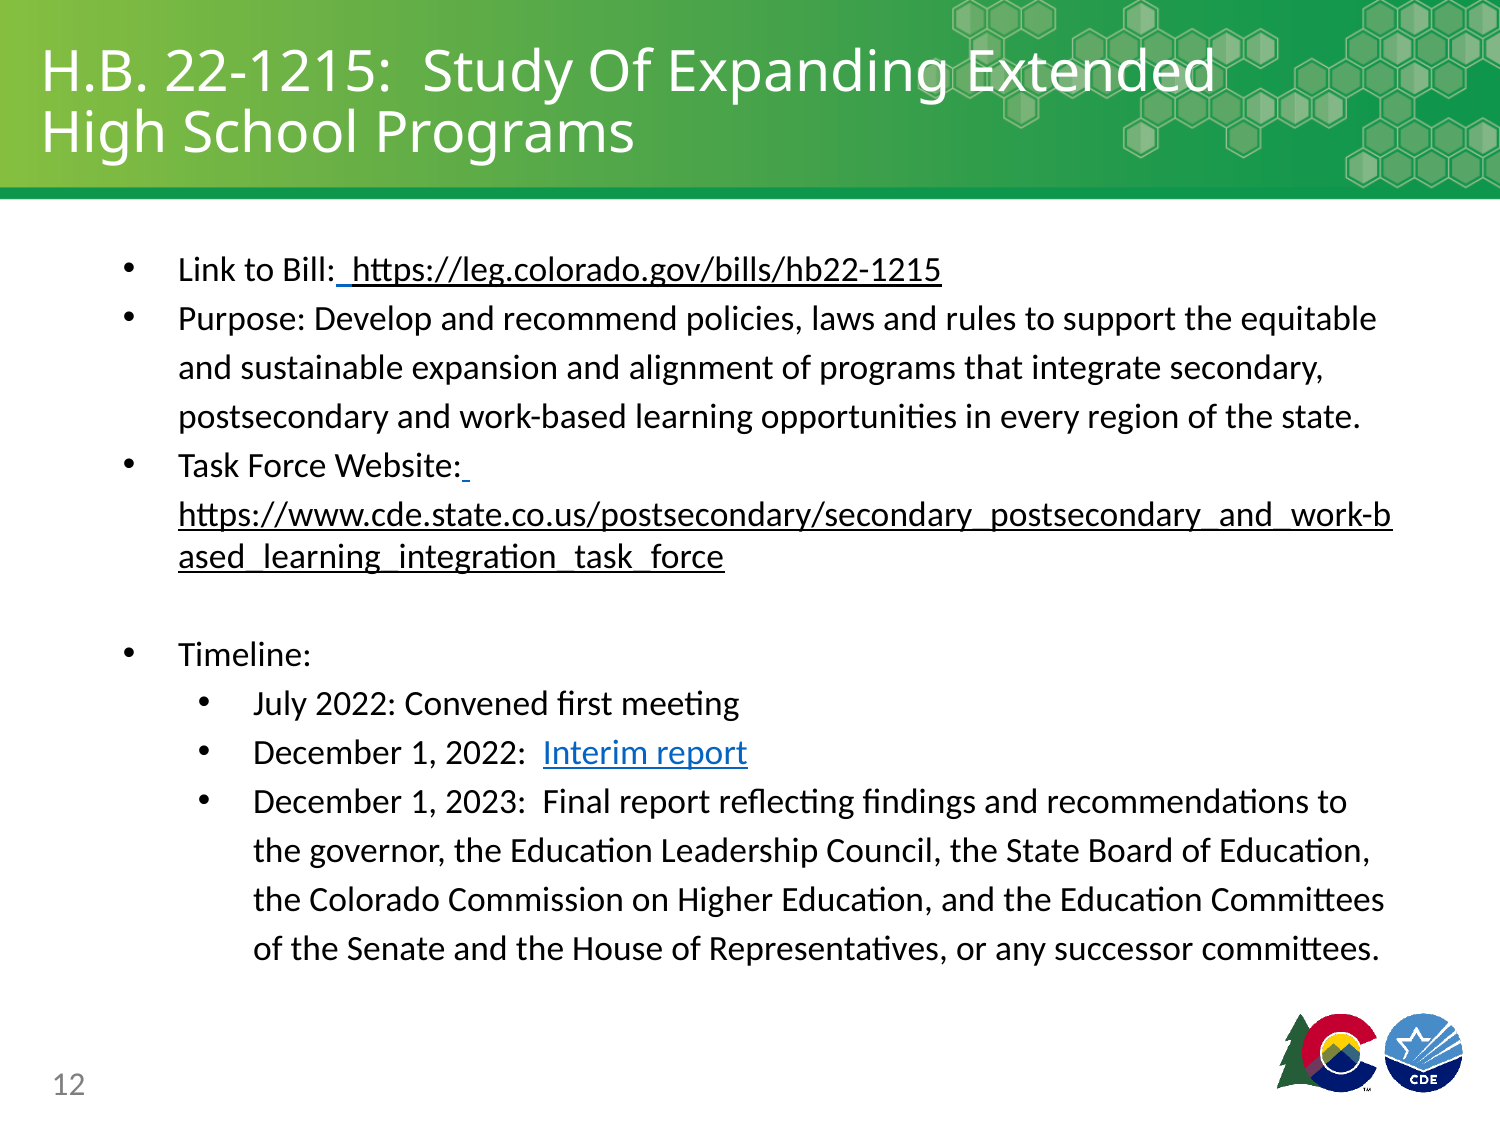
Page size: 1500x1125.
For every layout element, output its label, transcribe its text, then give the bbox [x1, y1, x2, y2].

picture [1275, 1012, 1463, 1093]
slide_number 12 [36, 1054, 375, 1115]
list Link to Bill: https://leg.colorado.gov/bills/hb22-1215 Purpose: Develop and recommend policies, laws and rules to support the equitable and sustainable expansion and alignment of programs that integrate secondary, postsecondary and work-based learning opportunities in every region of the state. Task Force Website: https://www.cde.state.co.us/postsecondary/secondary_postsecondary_and_work-based_learning_integration_task_force Timeline: July 2022: Convened first meeting December 1, 2022: Interim report December 1, 2023: Final report reflecting findings and recommendations to the governor, the Education Leadership Council, the State Board of Education, the Colorado Commission on Higher Education, and the Education Committees of the Senate and the House of Representatives, or any successor committees. [103, 239, 1397, 1002]
title H.B. 22-1215: Study Of Expanding Extended High School Programs [40, 41, 1219, 166]
picture [0, 0, 1500, 200]
